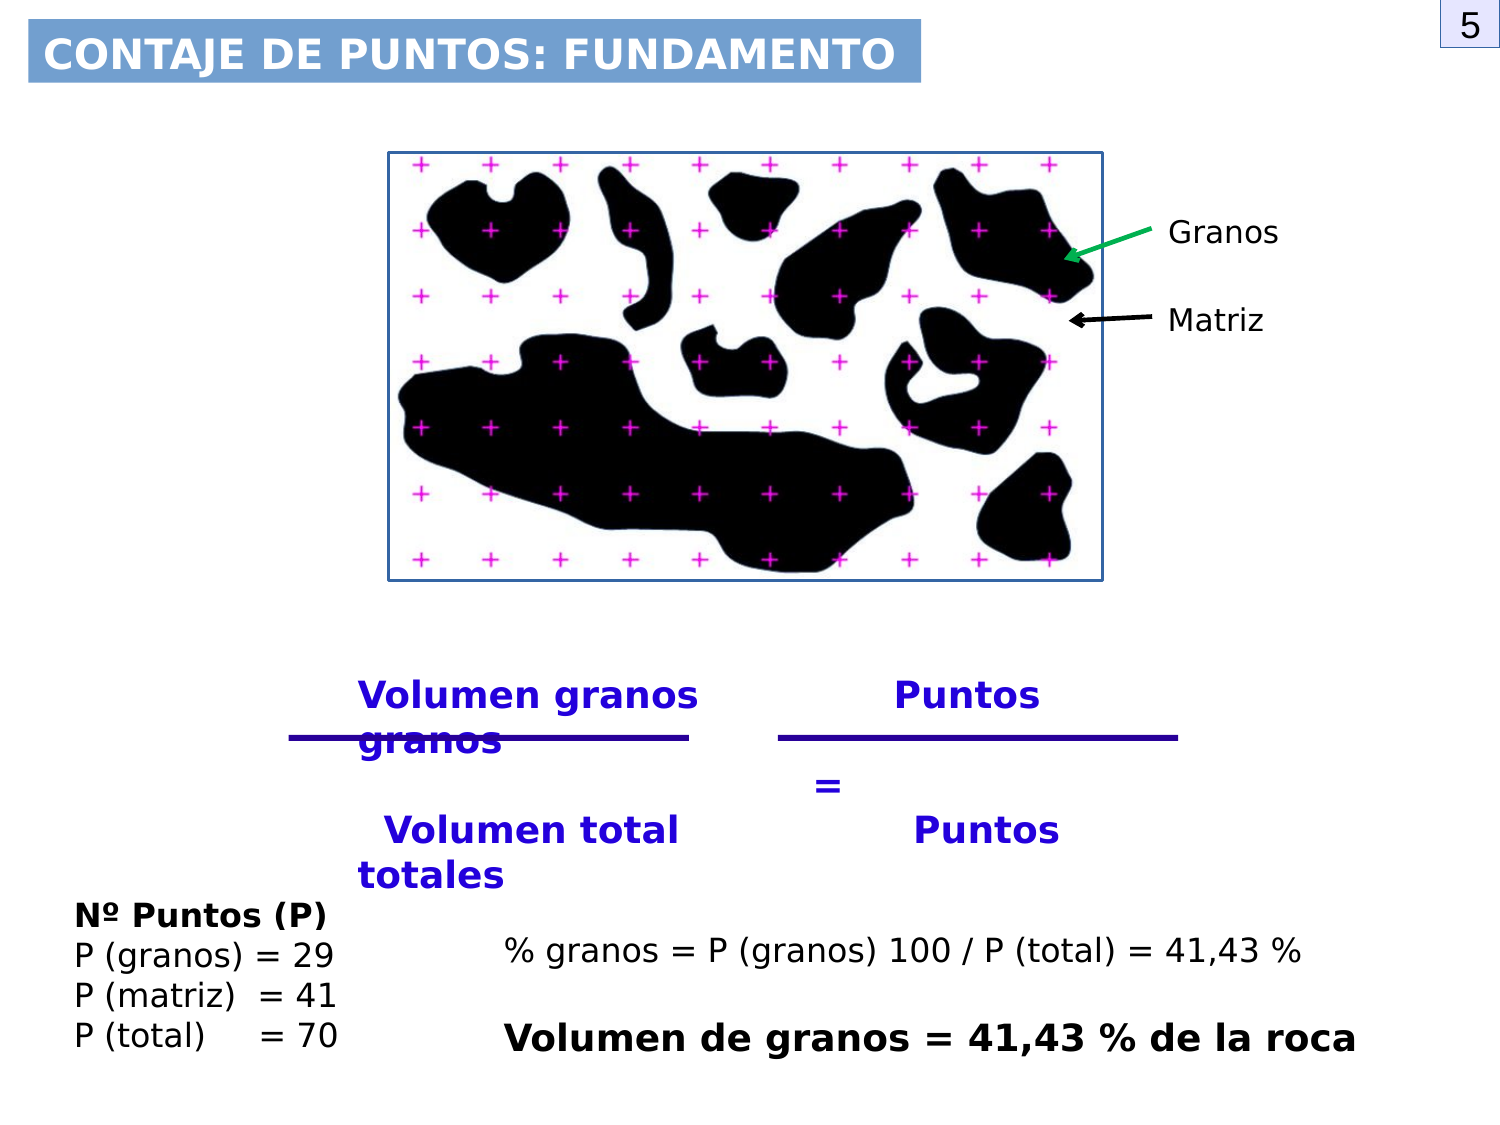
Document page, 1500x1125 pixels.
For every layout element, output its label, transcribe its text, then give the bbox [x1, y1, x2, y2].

text_box % granos = P (granos) 100 / P (total) = 41,43 % Volumen de granos = 41,43 % de la roca [488, 921, 1430, 1004]
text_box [288, 663, 1179, 824]
text_box Nº Puntos (P) P (granos) = 29 P (matriz) = 41 P (total) = 70 [58, 886, 473, 1082]
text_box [389, 153, 1288, 579]
text_box 5 [1440, 0, 1500, 48]
text_box [23, 168, 814, 709]
text_box CONTAJE DE PUNTOS: FUNDAMENTO [28, 19, 922, 83]
